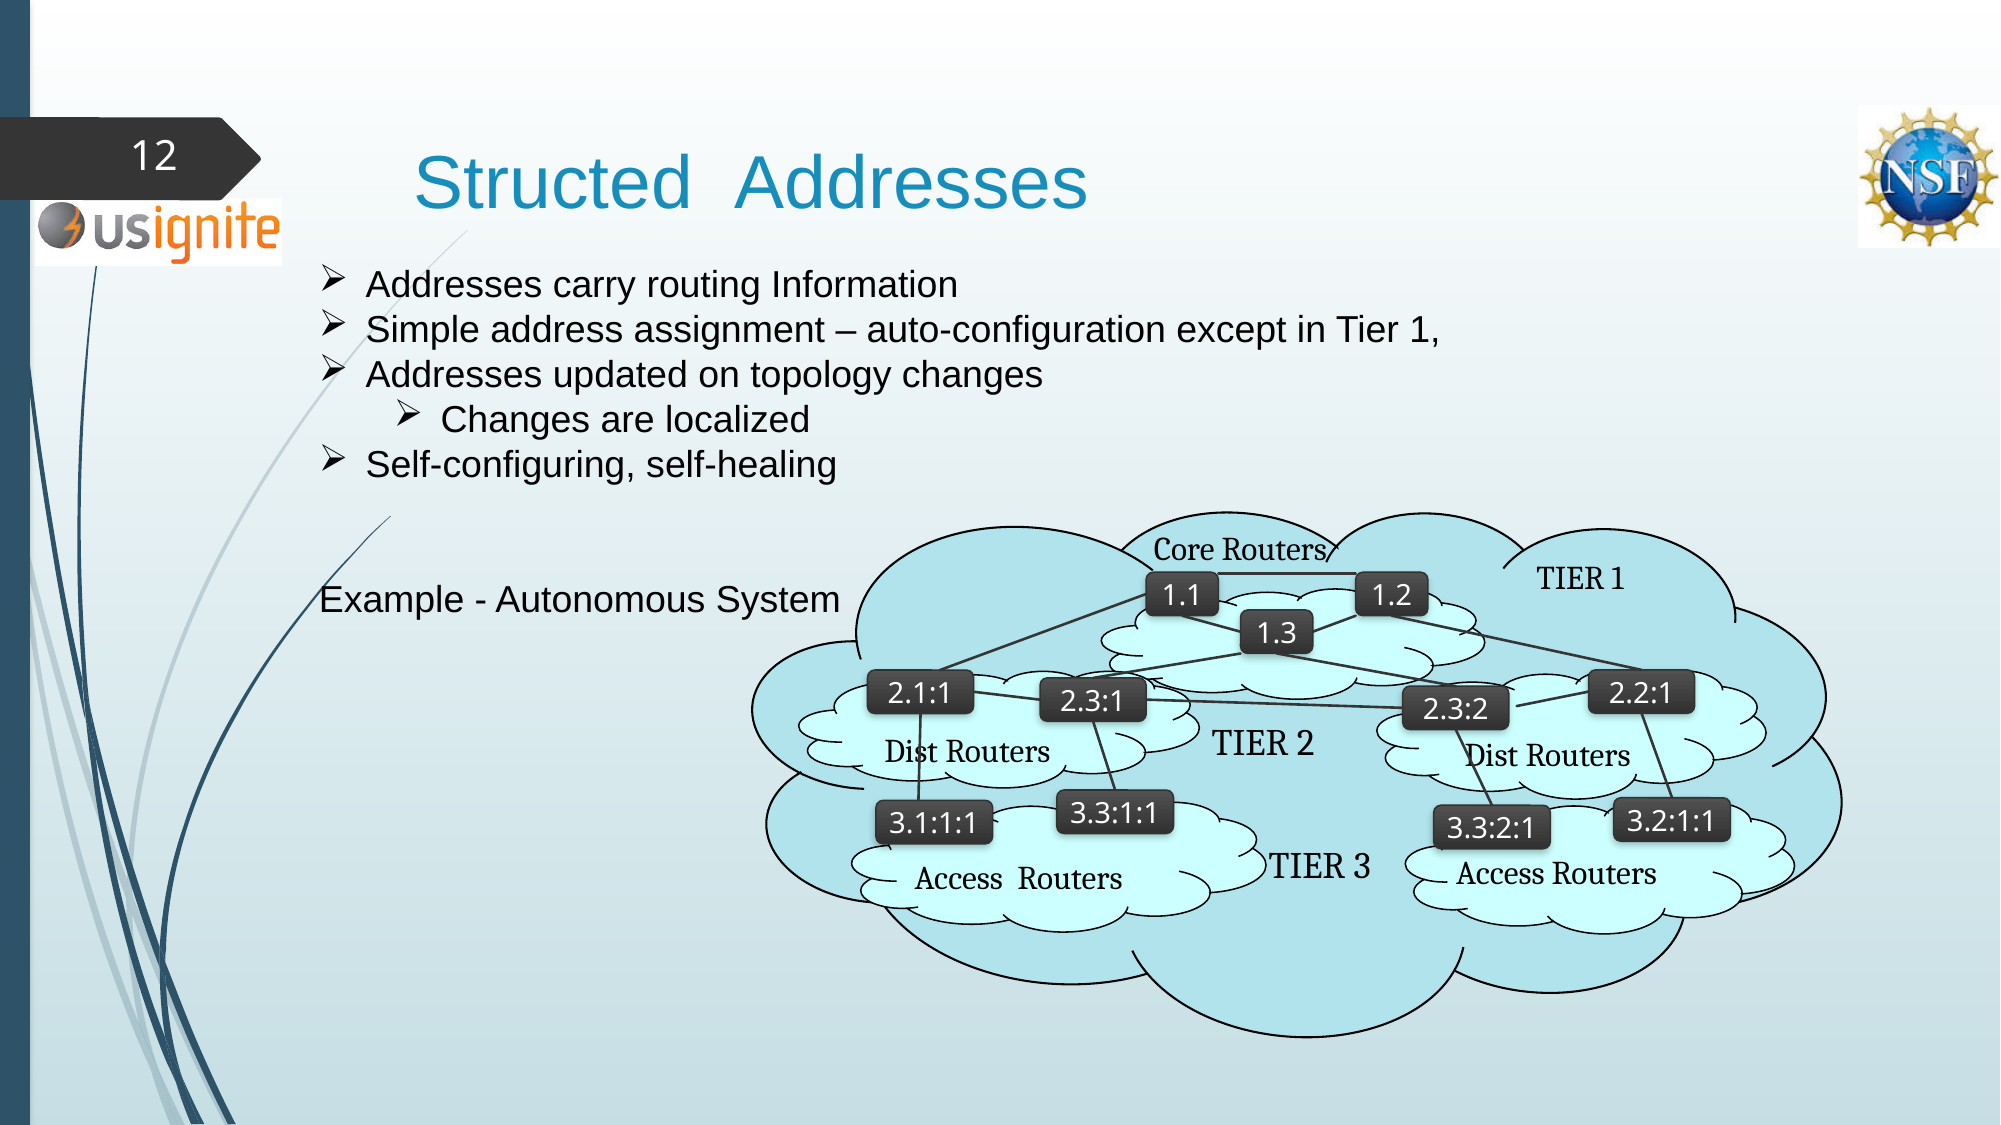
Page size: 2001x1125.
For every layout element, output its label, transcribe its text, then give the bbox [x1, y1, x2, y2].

title Structed Addresses [399, 126, 1267, 241]
text_box Addresses carry routing Information Simple address assignment – auto-configuration except in Tier 1, Addresses updated on topology changes Changes are localized Self-configuring, self-healing Example - Autonomous System [303, 252, 1583, 673]
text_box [748, 502, 1844, 1037]
picture [35, 198, 282, 266]
slide_number 12 [65, 127, 193, 187]
picture [1858, 105, 2000, 248]
